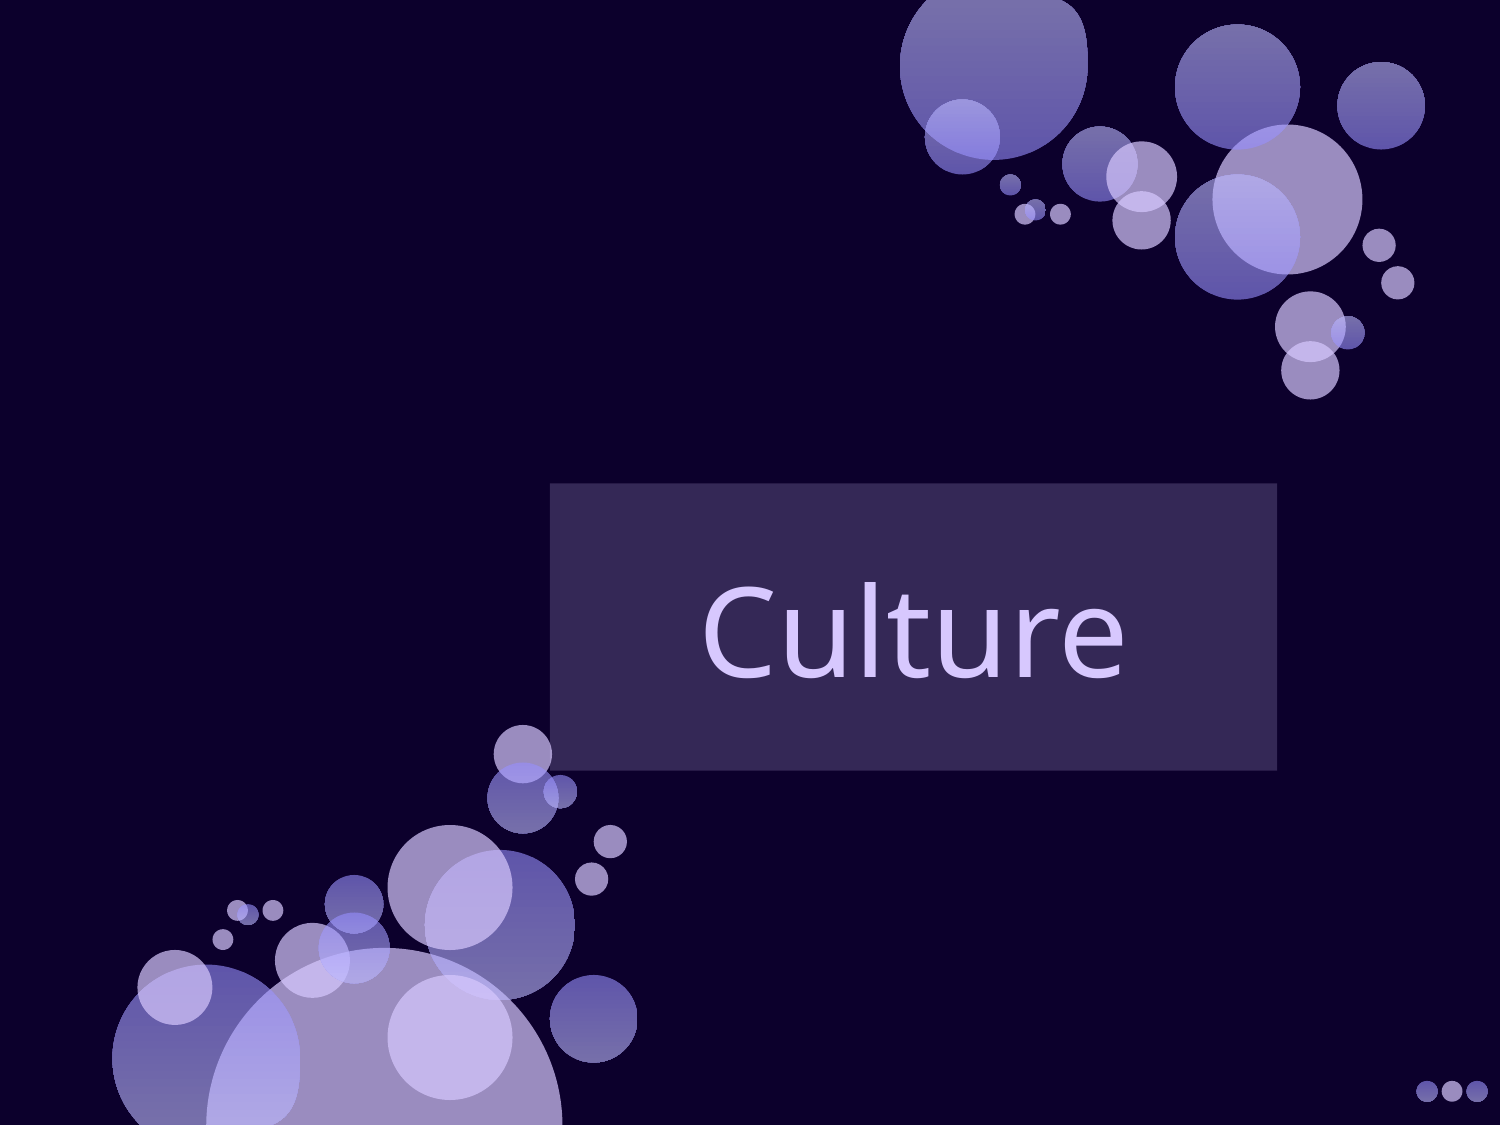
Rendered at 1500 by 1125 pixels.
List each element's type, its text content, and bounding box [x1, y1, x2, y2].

title [112, 237, 1275, 479]
subtitle Culture [549, 483, 1278, 771]
